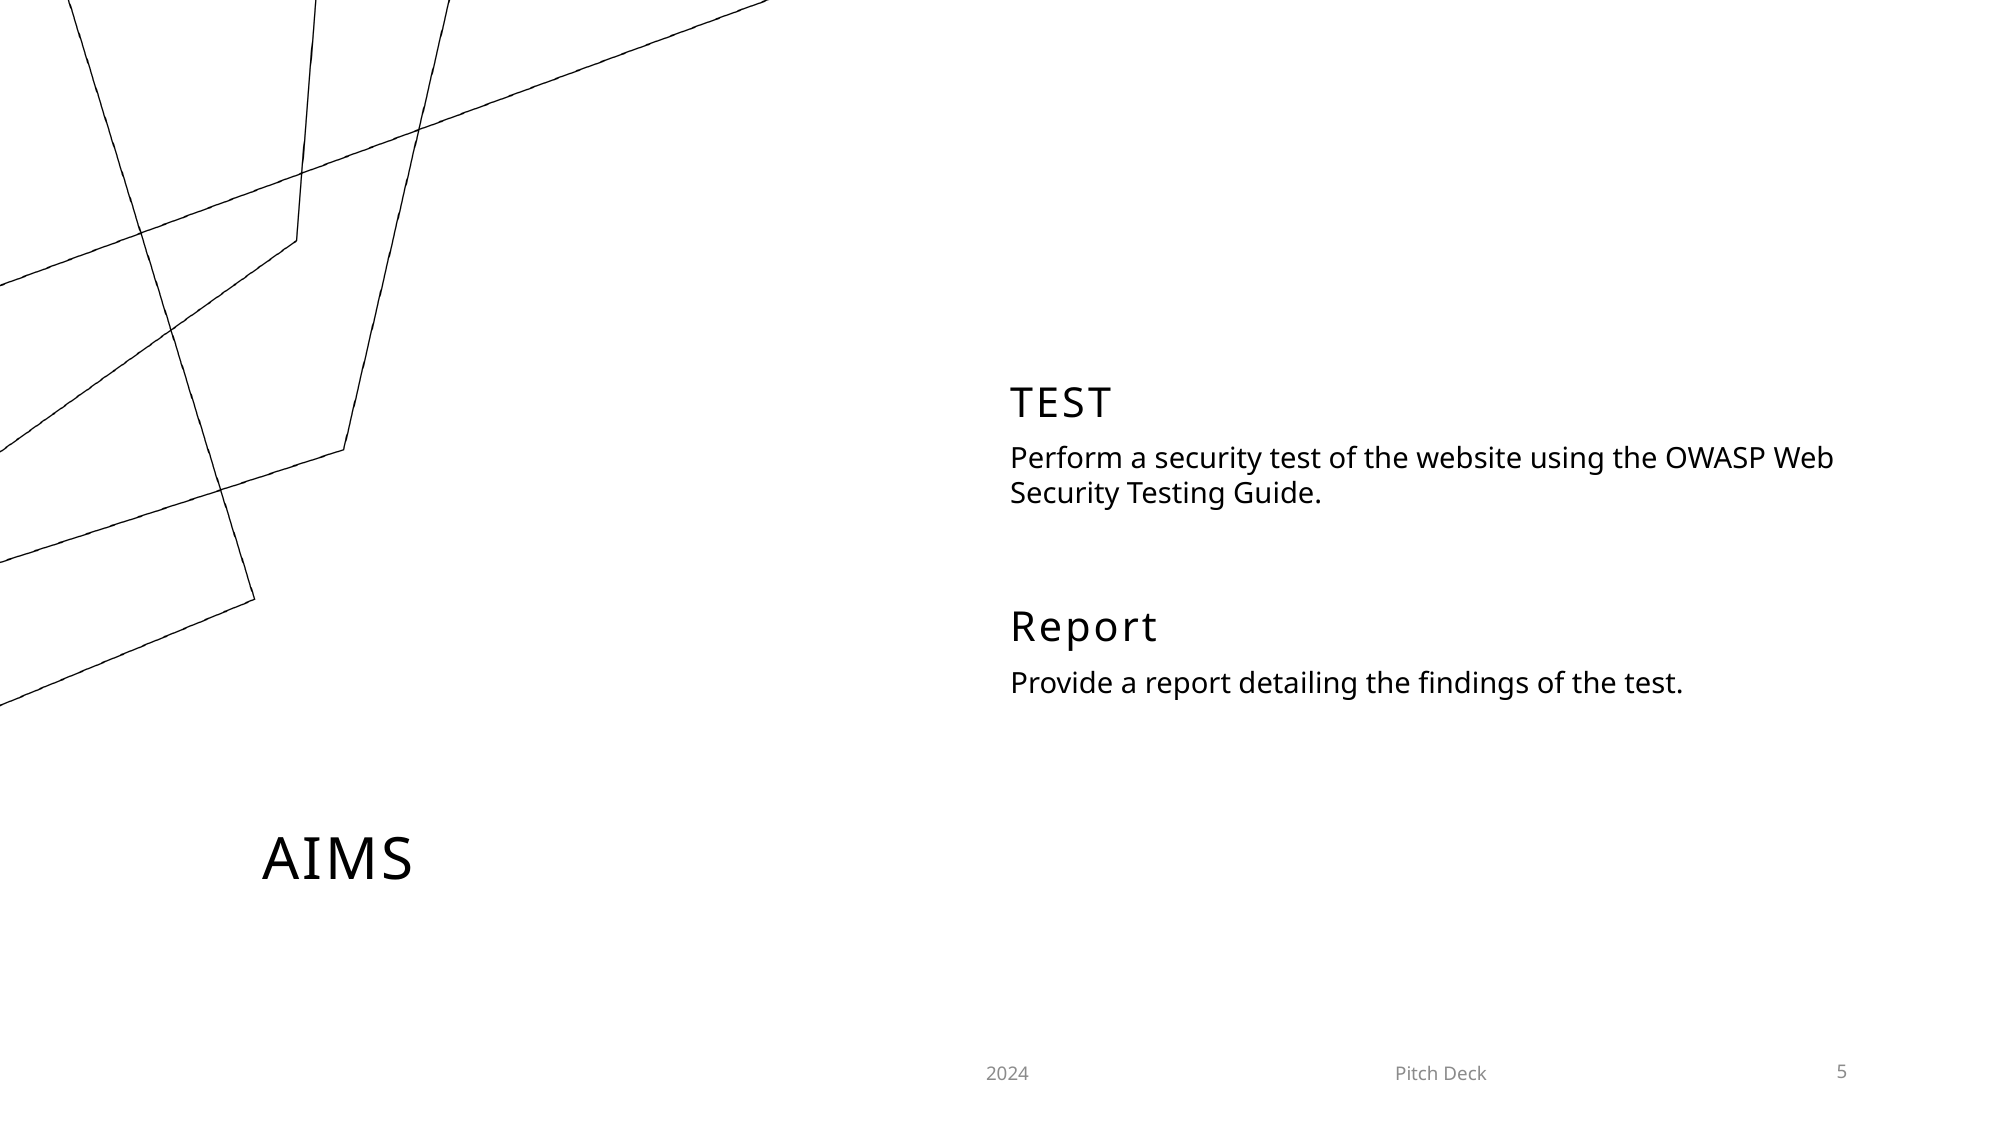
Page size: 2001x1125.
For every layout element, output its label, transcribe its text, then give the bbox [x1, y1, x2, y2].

footer Pitch Deck [1174, 1042, 1707, 1103]
slide_number 2024 [971, 1042, 1127, 1103]
list Perform a security test of the website using the OWASP Web Security Testing Guide. [995, 431, 1887, 523]
title Aims [247, 681, 763, 900]
list Report [995, 598, 1887, 656]
list Provide a report detailing the findings of the test. [995, 656, 1887, 748]
list TEST [995, 374, 1887, 431]
slide_number 5 [1755, 1042, 1863, 1103]
picture [0, 0, 803, 720]
